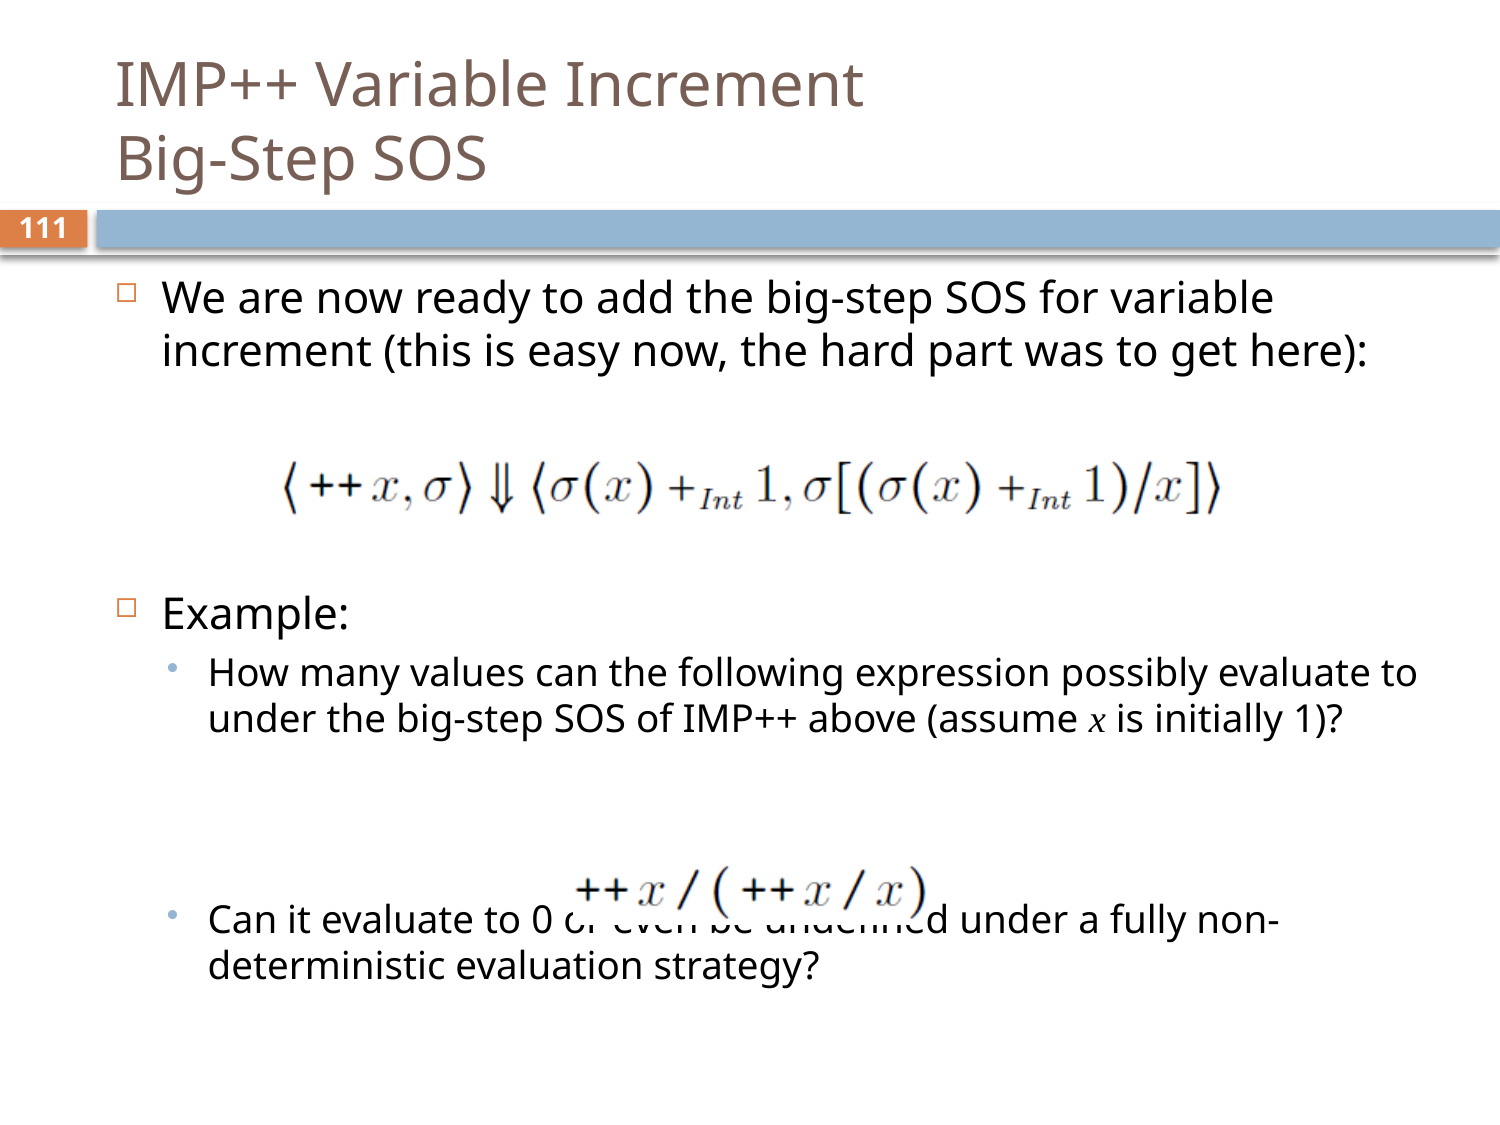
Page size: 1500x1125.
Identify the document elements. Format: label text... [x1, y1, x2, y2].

title IMP++ Variable Increment Big-Step SOS [100, 37, 1438, 200]
slide_number 111 [0, 208, 88, 249]
picture [573, 862, 927, 926]
picture [270, 437, 1230, 534]
list We are now ready to add the big-step SOS for variable increment (this is easy now, the hard part was to get here): Example: How many values can the following expression possibly evaluate to under the big-step SOS of IMP++ above (assume x is initially 1)? Can it evaluate to 0 or even be undefined under a fully non-deterministic evaluation strategy? [100, 262, 1438, 1075]
